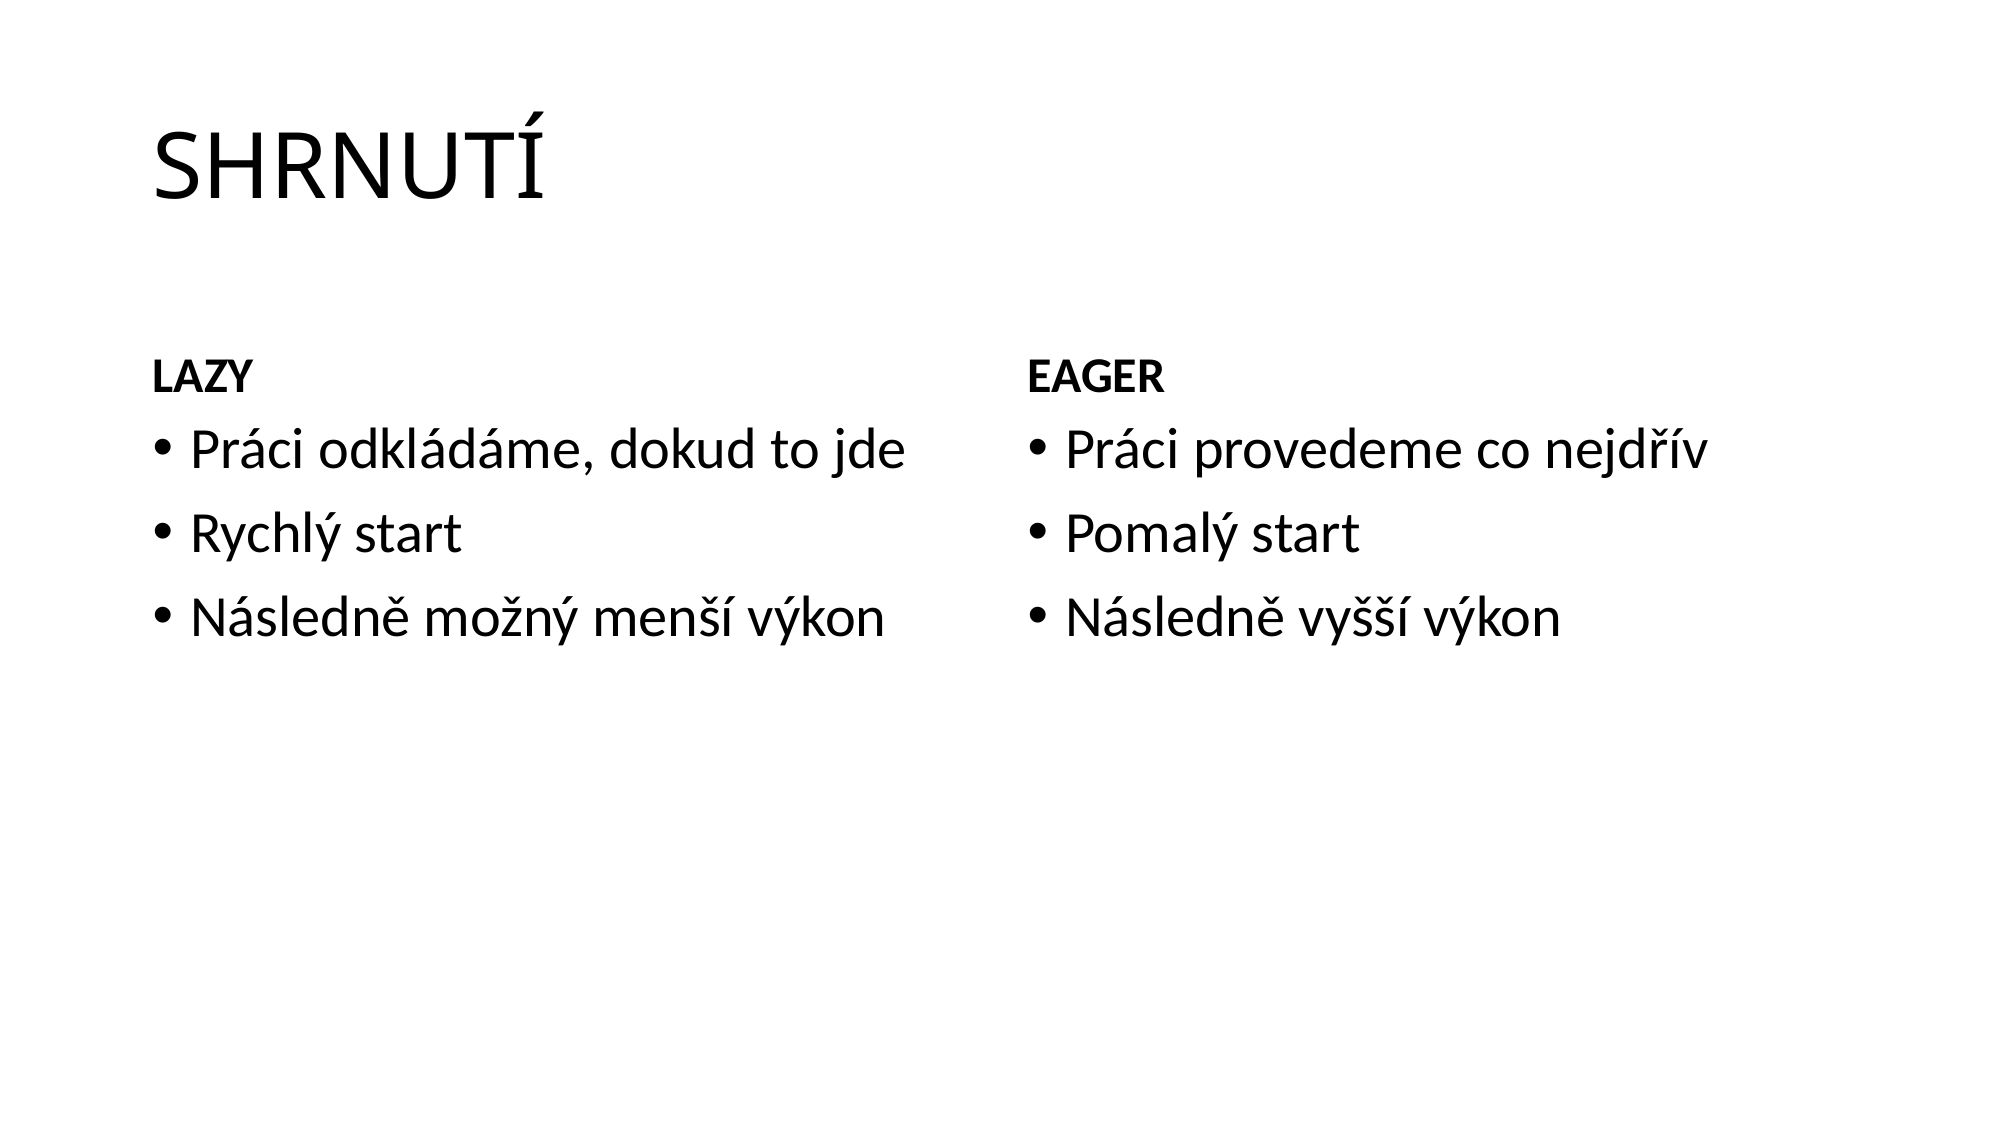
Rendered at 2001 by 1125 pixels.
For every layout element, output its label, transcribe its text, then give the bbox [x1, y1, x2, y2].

list EAGER [1012, 275, 1863, 410]
title SHRNUTÍ [137, 59, 1863, 278]
list Práci provedeme co nejdřív Pomalý start Následně vyšší výkon [1012, 410, 1863, 1016]
list Práci odkládáme, dokud to jde Rychlý start Následně možný menší výkon [137, 410, 984, 1016]
list LAZY [137, 275, 984, 410]
